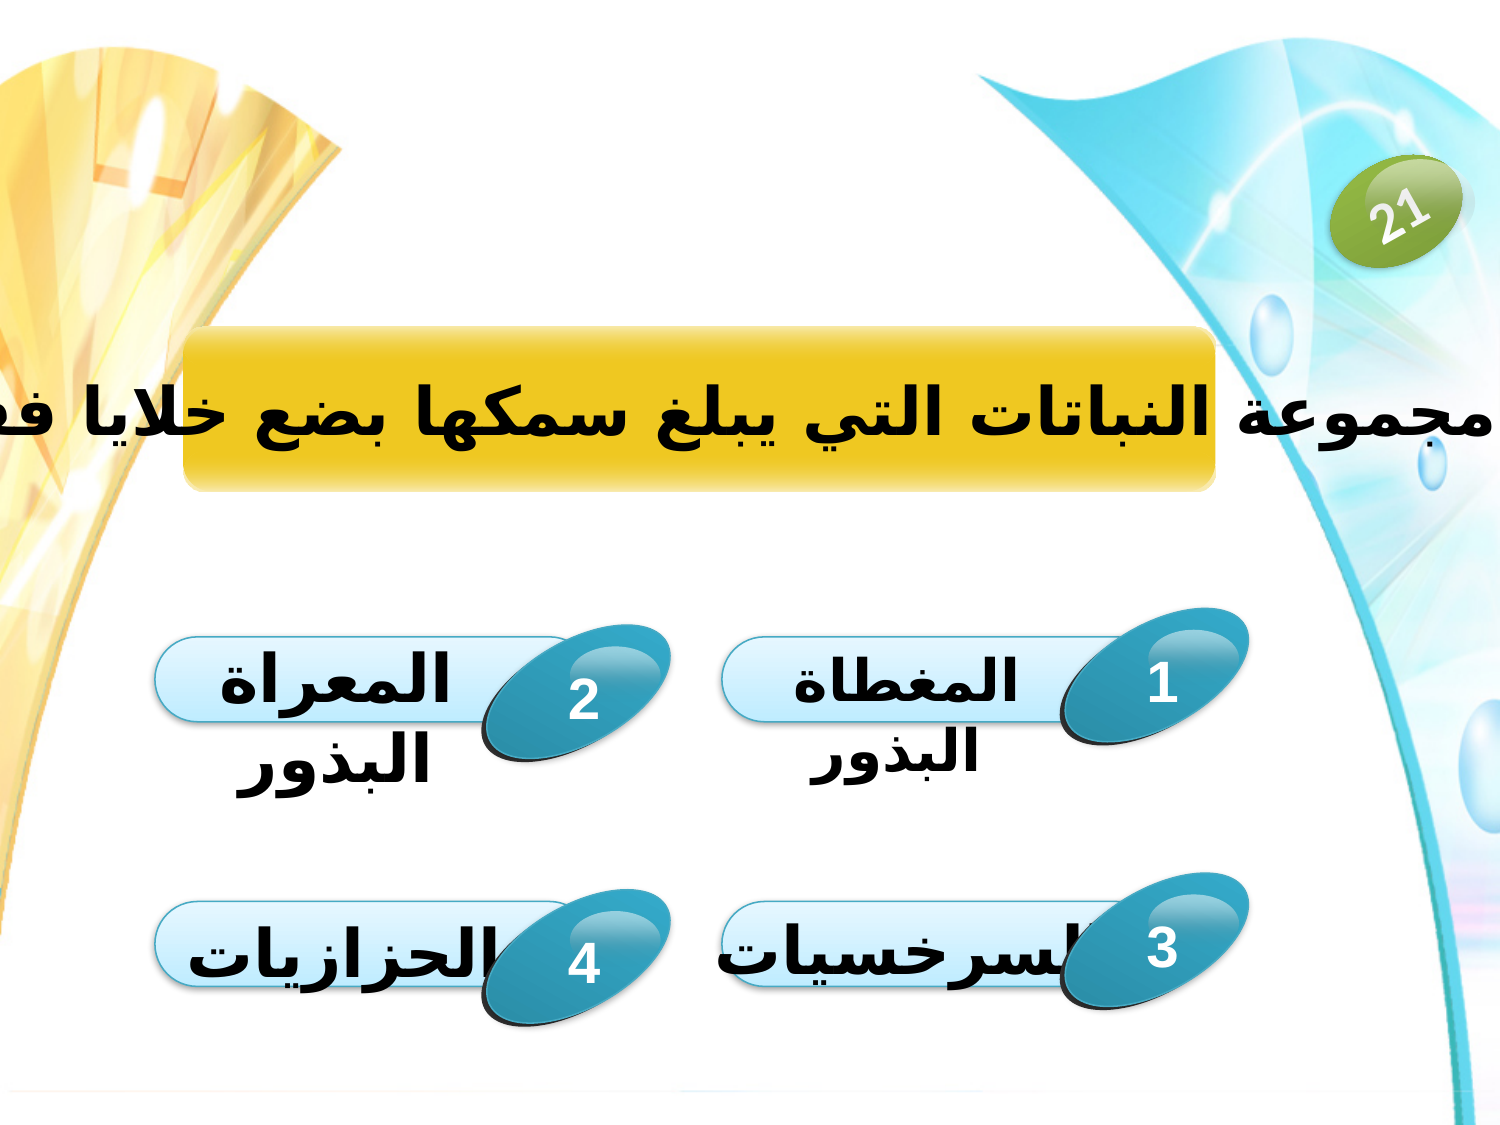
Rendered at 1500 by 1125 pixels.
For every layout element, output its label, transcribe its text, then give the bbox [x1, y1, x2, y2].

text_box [721, 623, 1259, 731]
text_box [135, 901, 680, 1036]
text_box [182, 325, 1216, 492]
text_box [154, 628, 680, 747]
text_box 21 [1330, 178, 1418, 268]
picture [33, 410, 40, 416]
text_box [691, 888, 1259, 997]
picture [0, 0, 1500, 1125]
